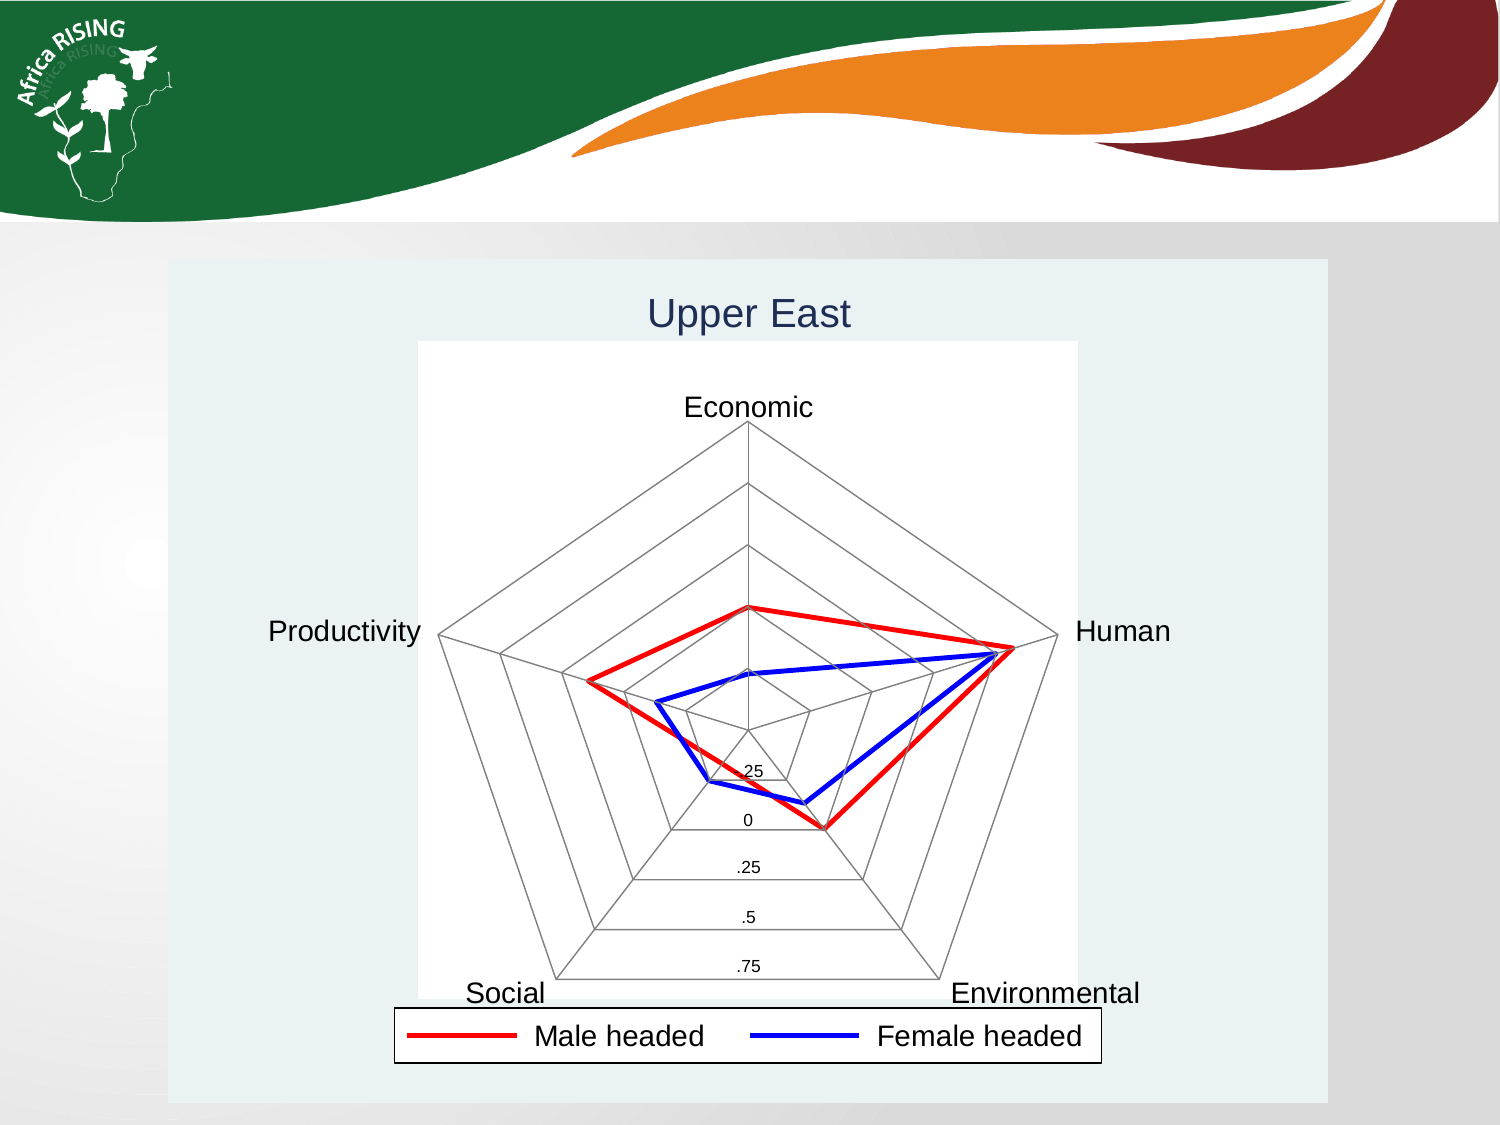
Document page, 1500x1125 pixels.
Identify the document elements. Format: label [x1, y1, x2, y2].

picture [0, 0, 1499, 222]
picture [158, 249, 1338, 1113]
